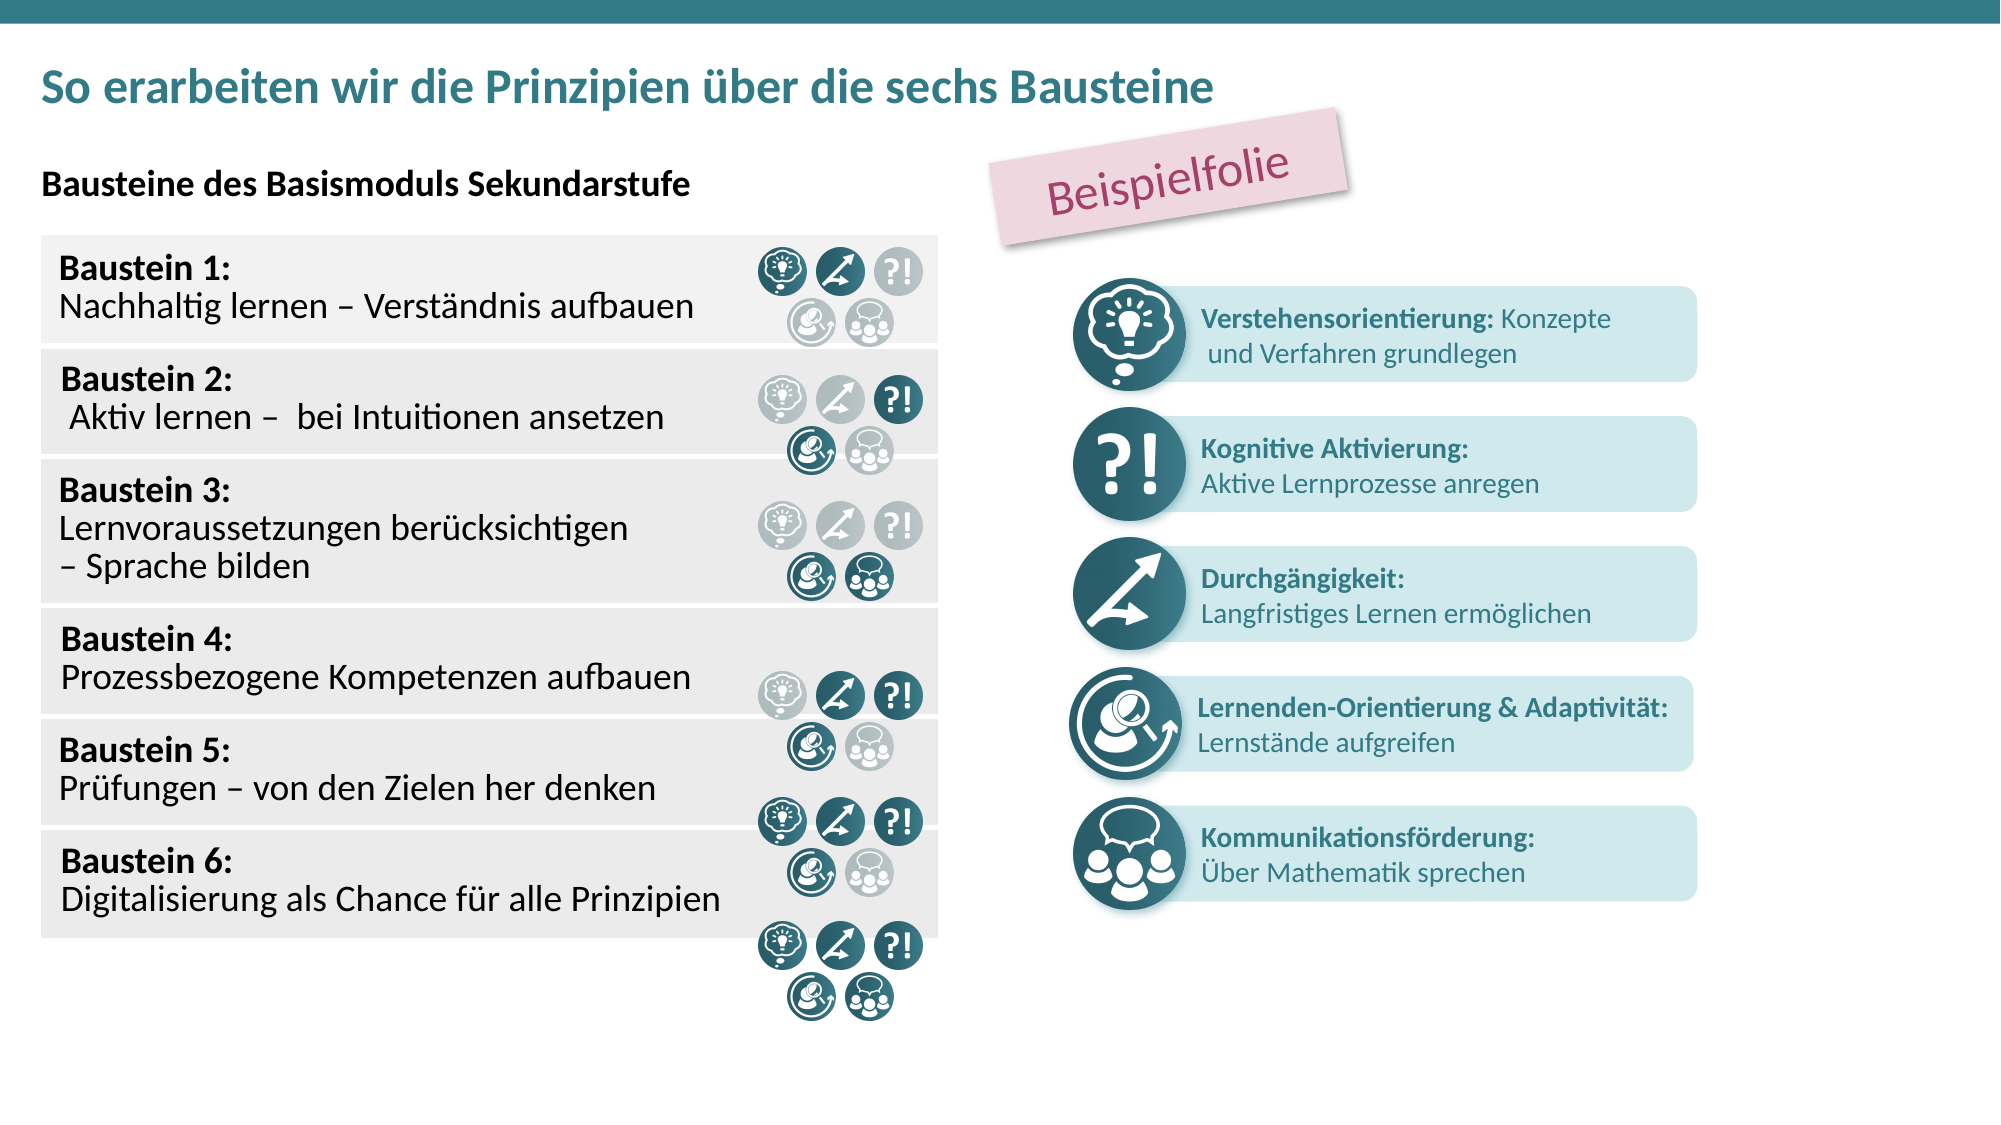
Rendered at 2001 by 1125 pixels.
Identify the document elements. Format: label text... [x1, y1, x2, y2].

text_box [1073, 797, 1698, 910]
picture [1069, 667, 1183, 781]
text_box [1073, 537, 1698, 651]
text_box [758, 501, 923, 601]
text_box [1073, 407, 1698, 521]
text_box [758, 375, 923, 475]
text_box Beispielfolie [988, 107, 1348, 246]
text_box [758, 247, 923, 347]
title So erarbeiten wir die Prinzipien über die sechs Bausteine [41, 53, 1959, 119]
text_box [758, 921, 923, 1021]
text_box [758, 796, 923, 897]
list Bausteine des Basismoduls Sekundarstufe [41, 159, 1959, 1075]
text_box Lernenden-Orientierung & Adaptivität: Lernstände aufgreifen [1189, 675, 1694, 772]
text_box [1073, 277, 1698, 391]
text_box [758, 671, 923, 771]
